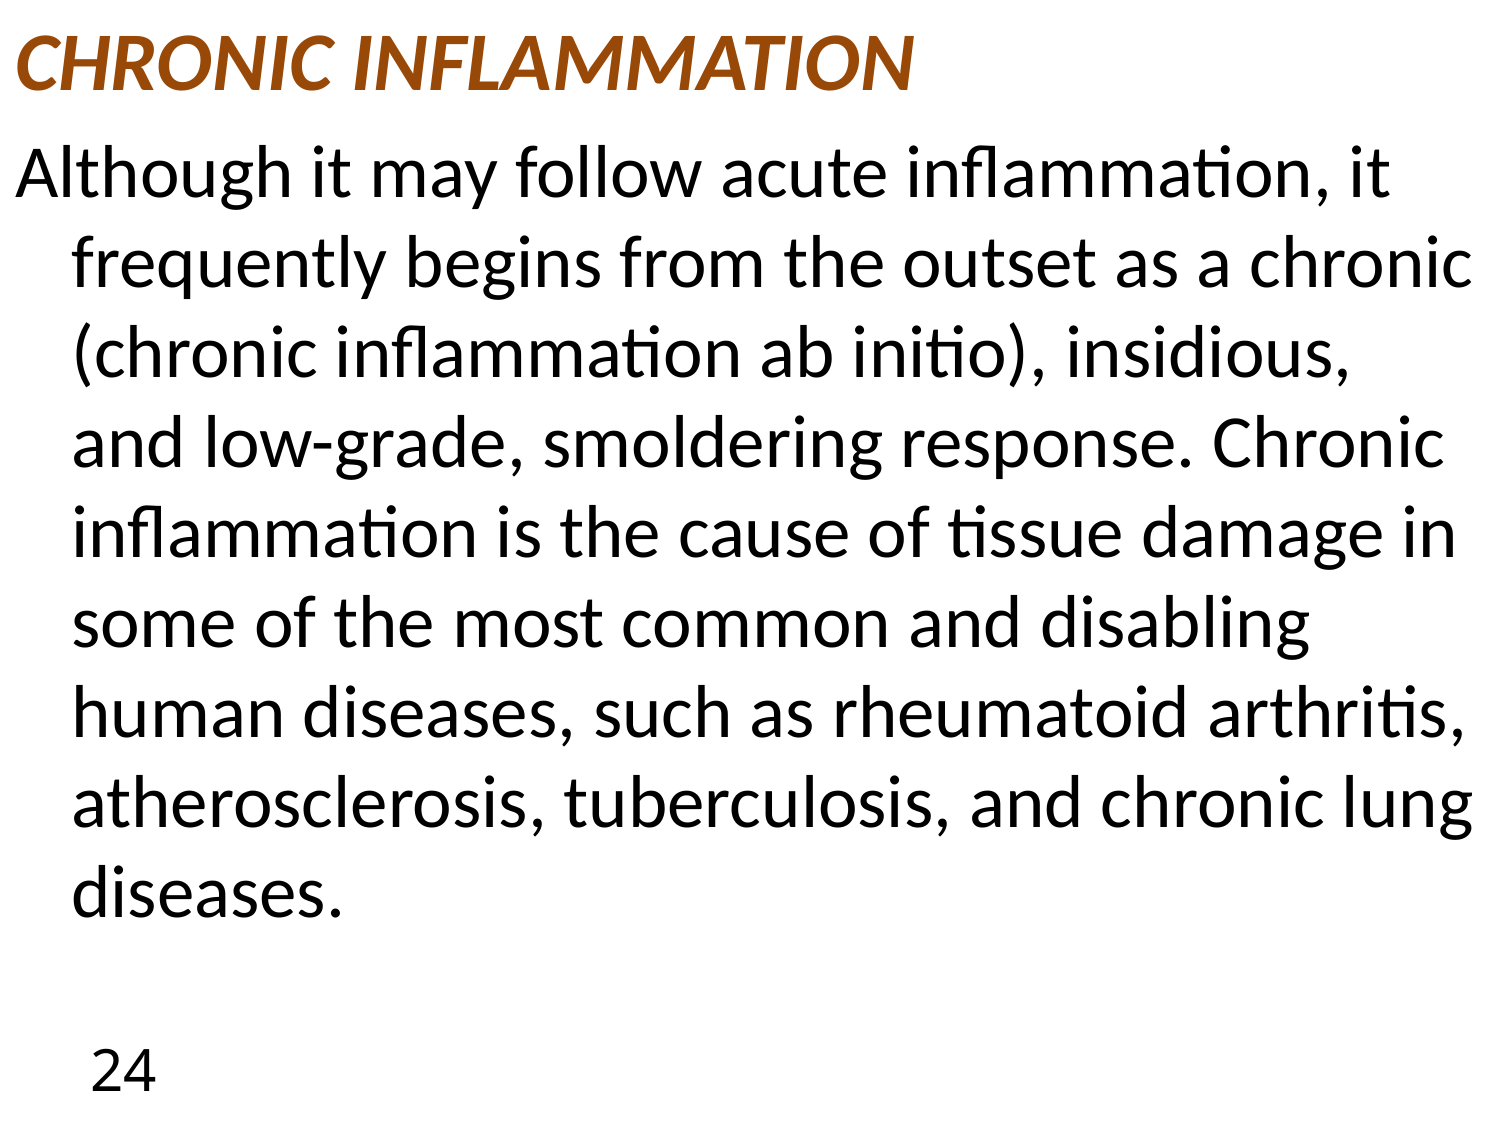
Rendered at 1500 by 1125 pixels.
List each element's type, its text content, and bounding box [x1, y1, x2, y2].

list CHRONIC INFLAMMATION Although it may follow acute inflammation, it frequently begins from the outset as a chronic (chronic inflammation ab initio), insidious, and low-grade, smoldering response. Chronic inflammation is the cause of tissue damage in some of the most common and disabling human diseases, such as rheumatoid arthritis, atherosclerosis, tuberculosis, and chronic lung diseases. [0, 0, 1500, 1125]
slide_number 24 [75, 1042, 425, 1103]
